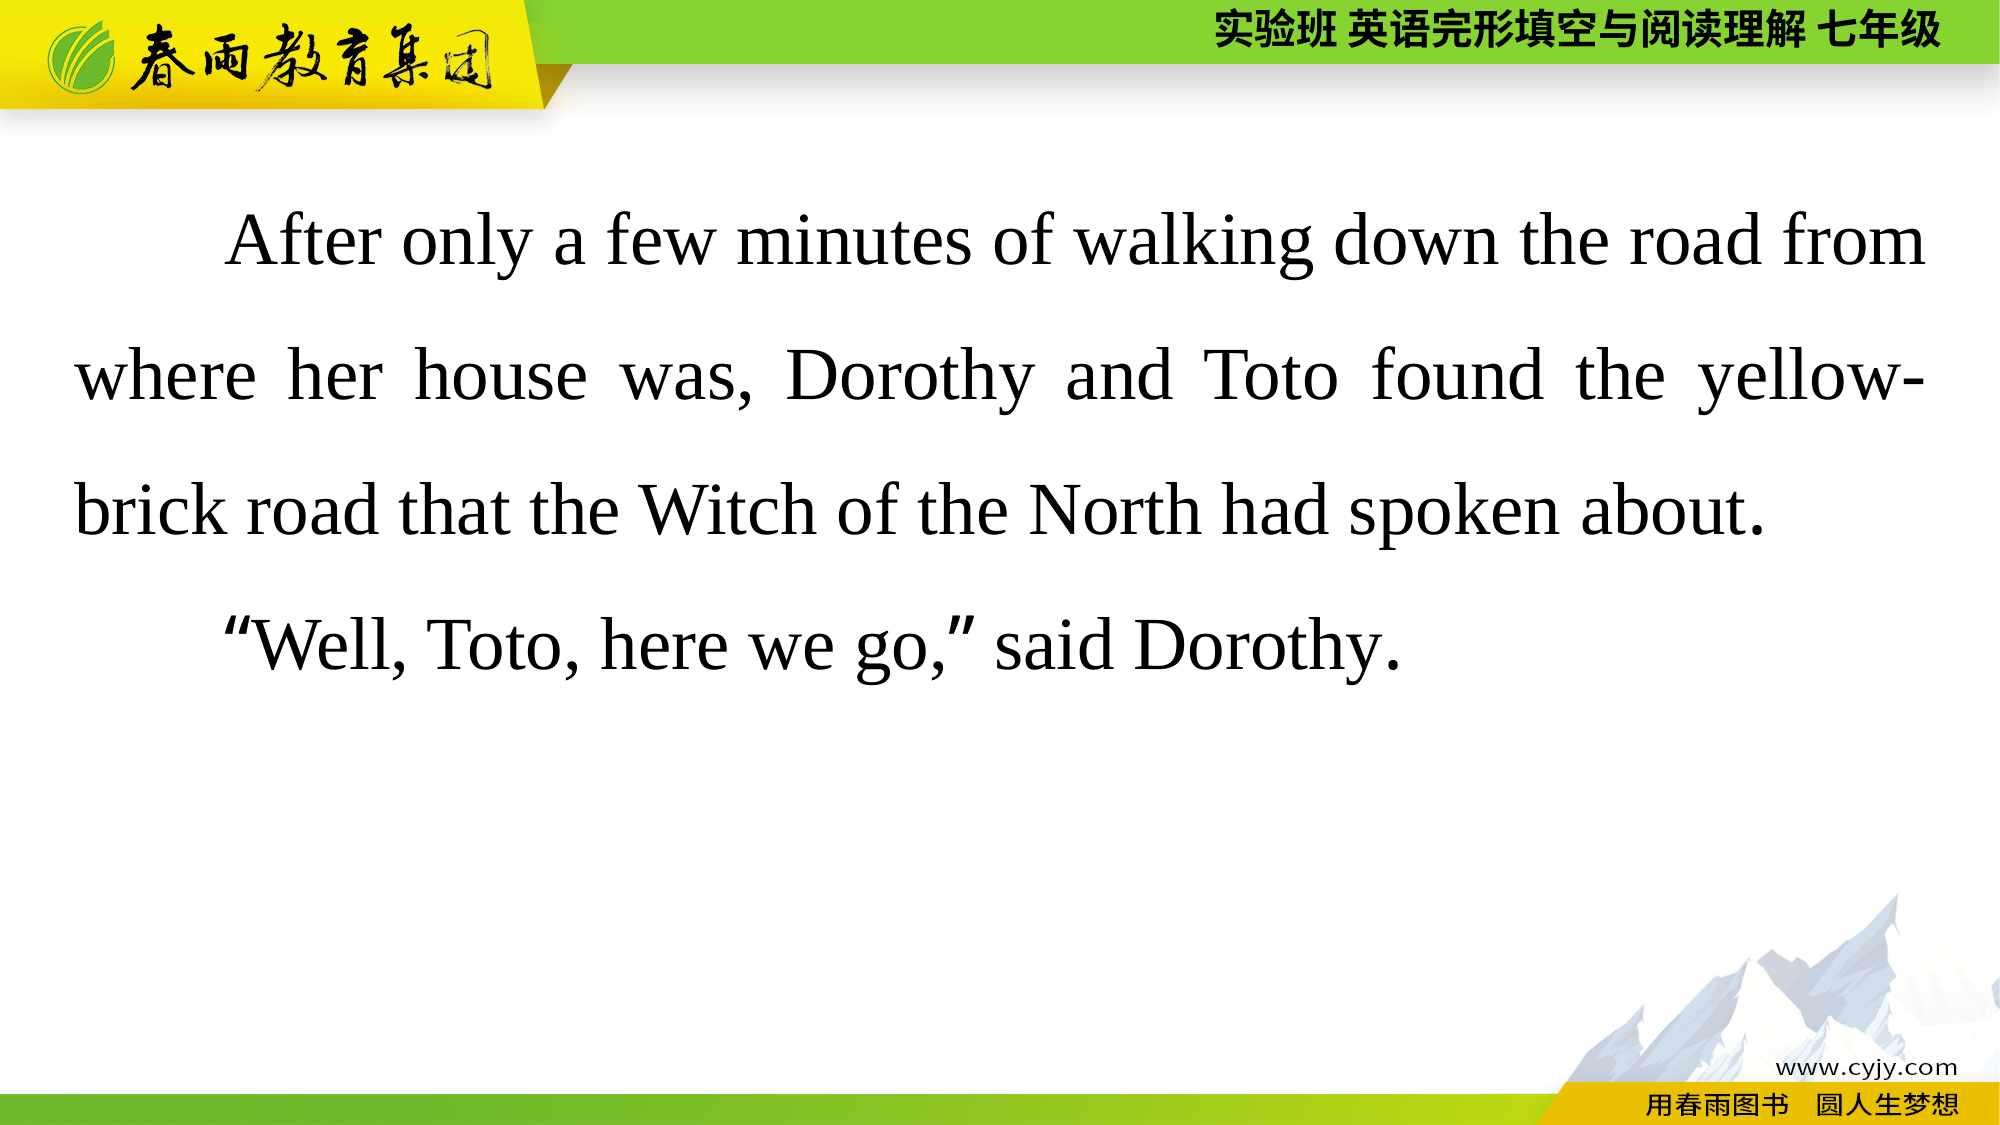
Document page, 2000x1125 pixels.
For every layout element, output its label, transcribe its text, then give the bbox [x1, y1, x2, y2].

list After only a few minutes of walking down the road from where her house was, Dorothy and Toto found the yellow-brick road that the Witch of the North had spoken about. “Well, Toto, here we go,” said Dorothy. [59, 137, 1944, 834]
picture [0, 0, 2000, 1125]
